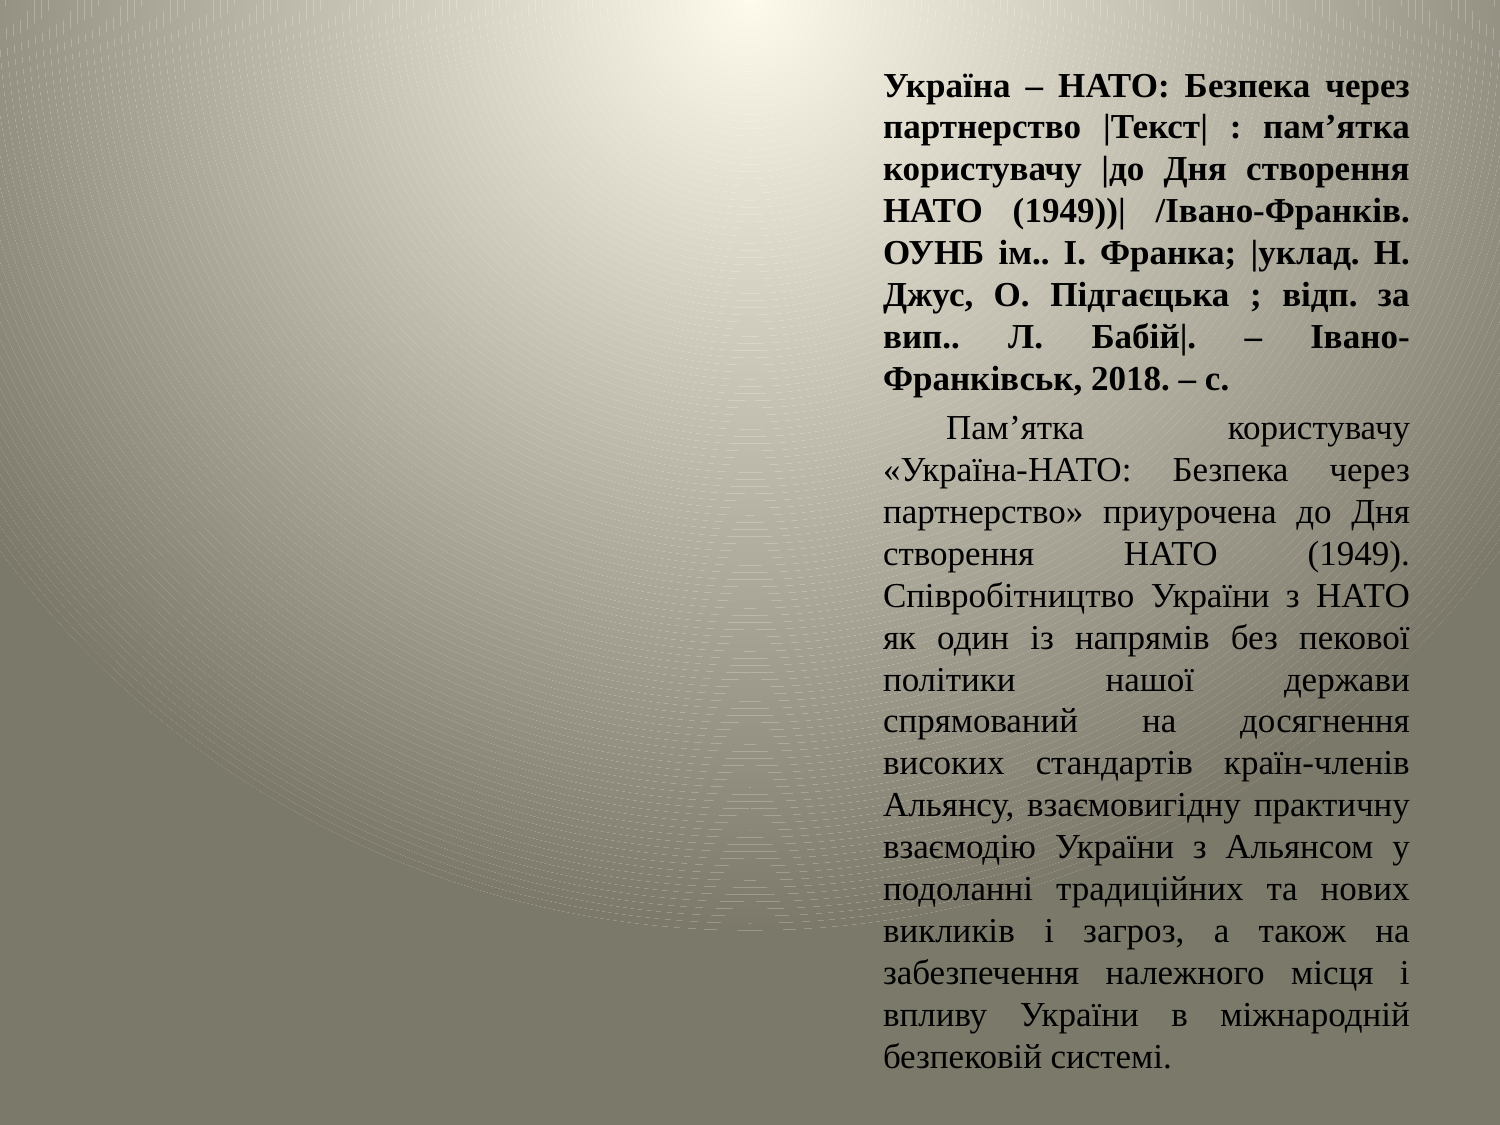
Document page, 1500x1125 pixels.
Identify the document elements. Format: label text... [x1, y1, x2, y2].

list Україна – НАТО: Безпека через партнерство |Текст| : пам’ятка користувачу |до Дня створення НАТО (1949))| /Івано-Франків. ОУНБ ім.. І. Франка; |уклад. Н. Джус, О. Підгаєцька ; відп. за вип.. Л. Бабій|. – Івано-Франківськ, 2018. – с. Пам’ятка користувачу «Україна-НАТО: Безпека через партнерство» приурочена до Дня створення НАТО (1949). Співробітництво України з НАТО як один із напрямів без пекової політики нашої держави спрямований на досягнення високих стандартів країн-членів Альянсу, взаємовигідну практичну взаємодію України з Альянсом у подоланні традиційних та нових викликів і загроз, а також на забезпечення належного місця і впливу України в міжнародній безпековій системі. [868, 54, 1425, 1106]
